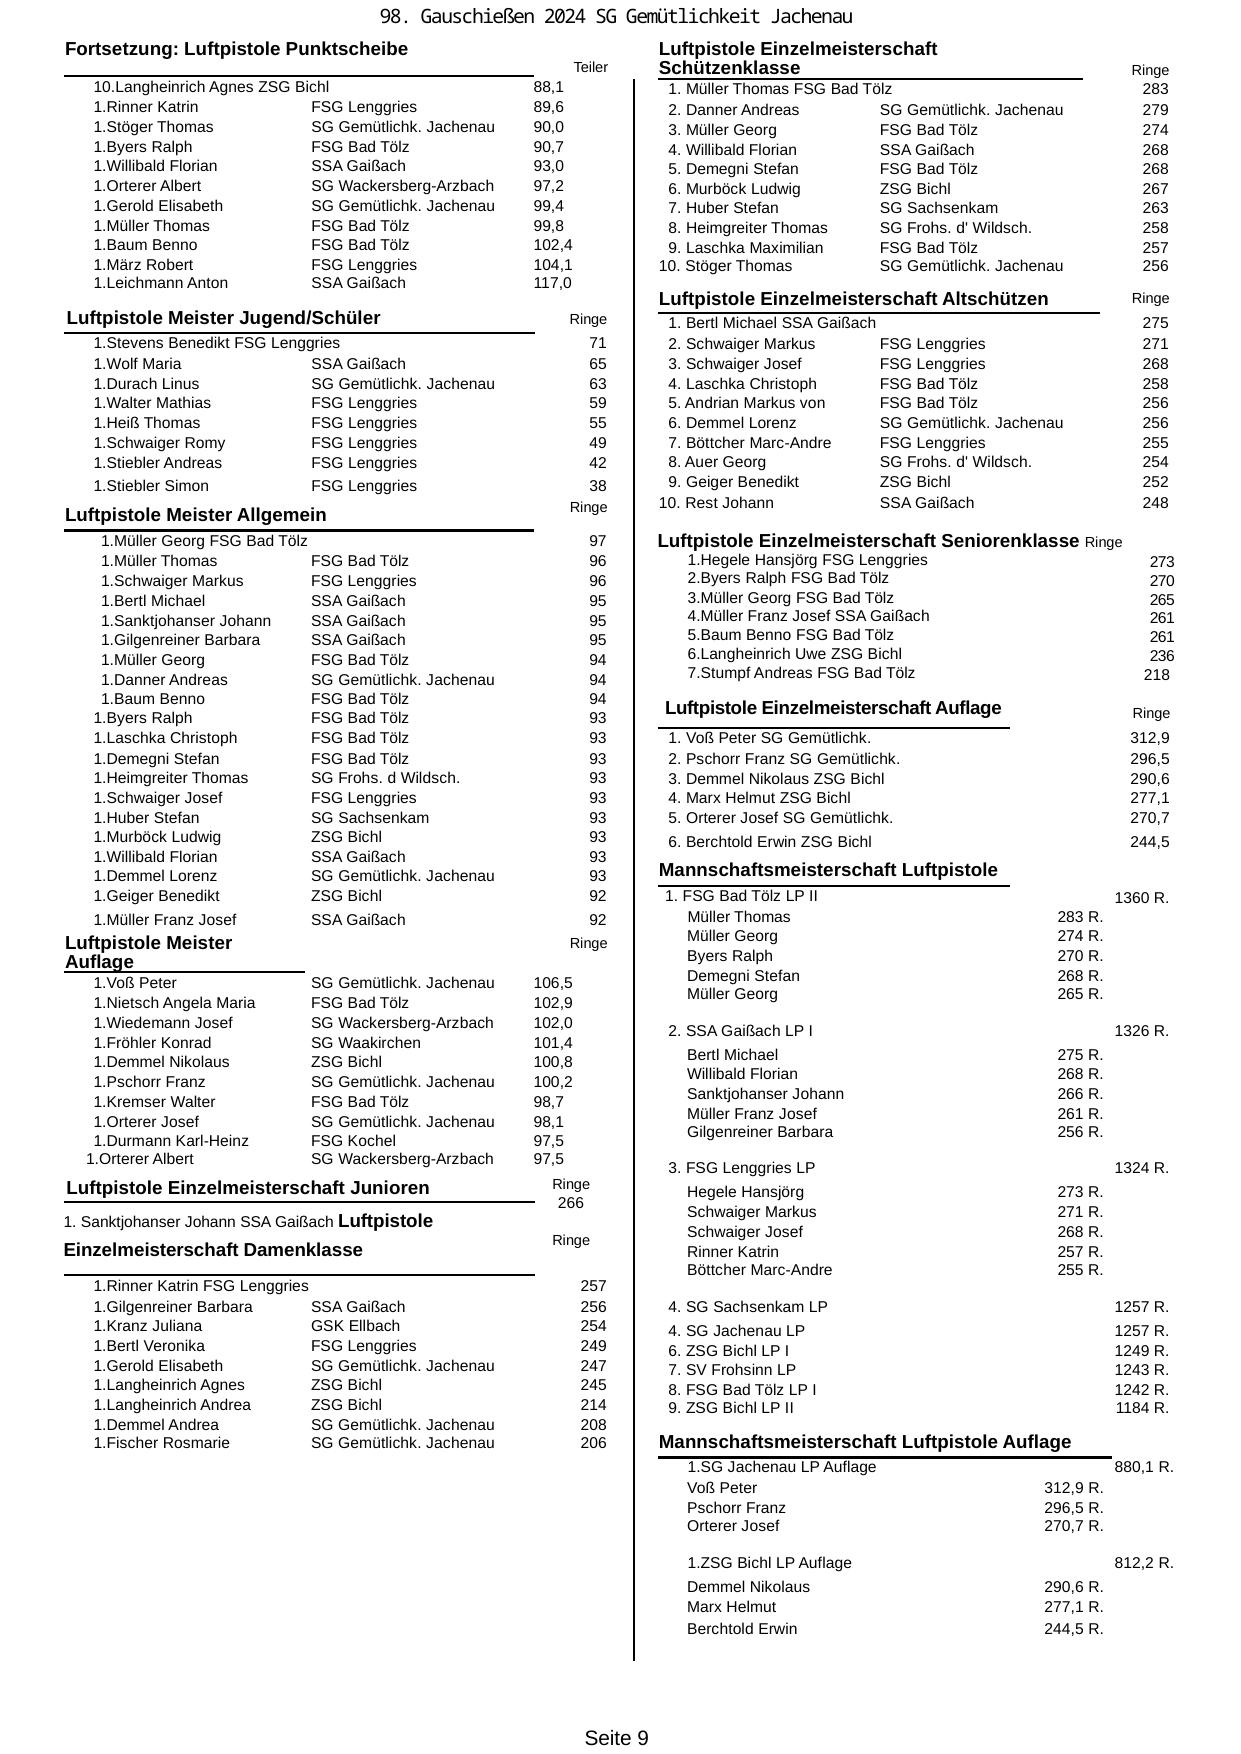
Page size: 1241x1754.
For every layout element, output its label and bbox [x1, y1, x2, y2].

table_cell [658, 313, 1174, 515]
table_cell [658, 79, 1174, 286]
table_header [64, 306, 612, 333]
table_header [658, 286, 1174, 313]
list [57, 1661, 1183, 1753]
list [657, 530, 1175, 552]
table_header [658, 552, 1174, 728]
table_cell [64, 1275, 612, 1474]
list [59, 4, 1185, 41]
table_cell [64, 530, 612, 1175]
table_header [64, 41, 612, 76]
table_cell [64, 333, 612, 501]
table_header [658, 41, 1174, 79]
table_header [64, 501, 612, 530]
table_header [64, 1175, 612, 1275]
table_cell [658, 728, 1174, 1641]
table_cell [64, 1203, 535, 1274]
table_cell [64, 76, 612, 306]
